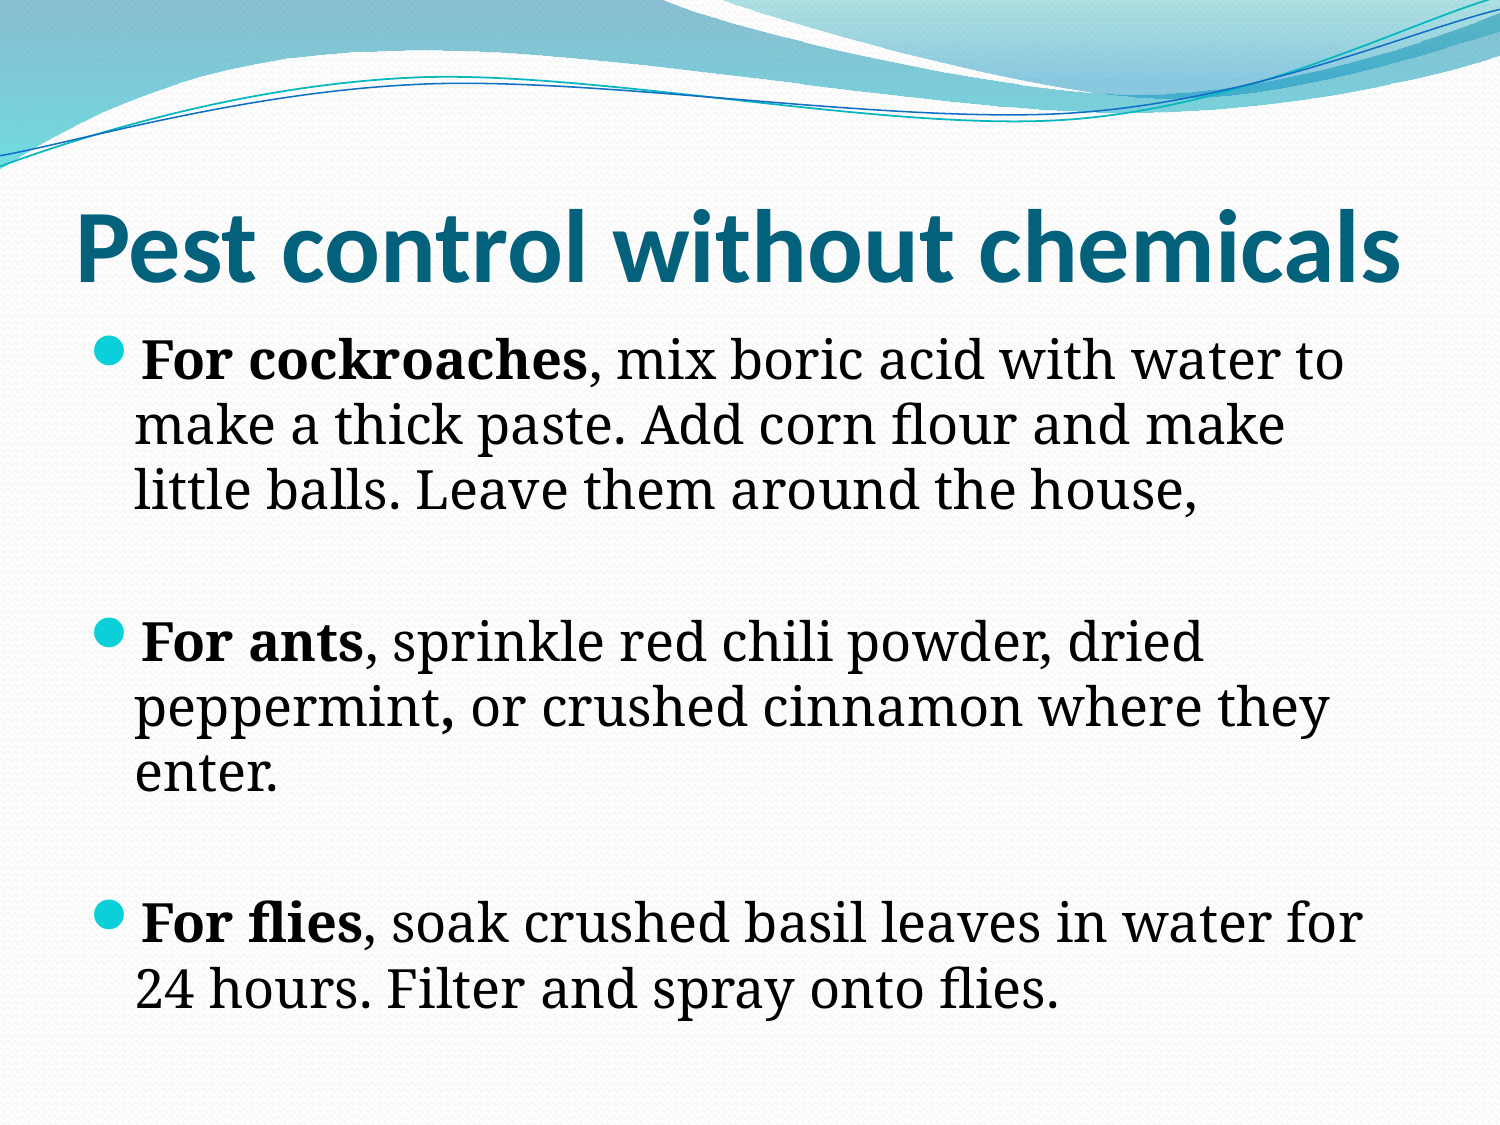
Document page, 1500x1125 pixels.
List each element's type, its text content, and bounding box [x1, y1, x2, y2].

title Pest control without chemicals [75, 115, 1425, 303]
list For cockroaches, mix boric acid with water to make a thick paste. Add corn flour and make little balls. Leave them around the house, For ants, sprinkle red chili powder, dried peppermint, or crushed cinnamon where they enter. For flies, soak crushed basil leaves in water for 24 hours. Filter and spray onto flies. [75, 317, 1425, 1038]
